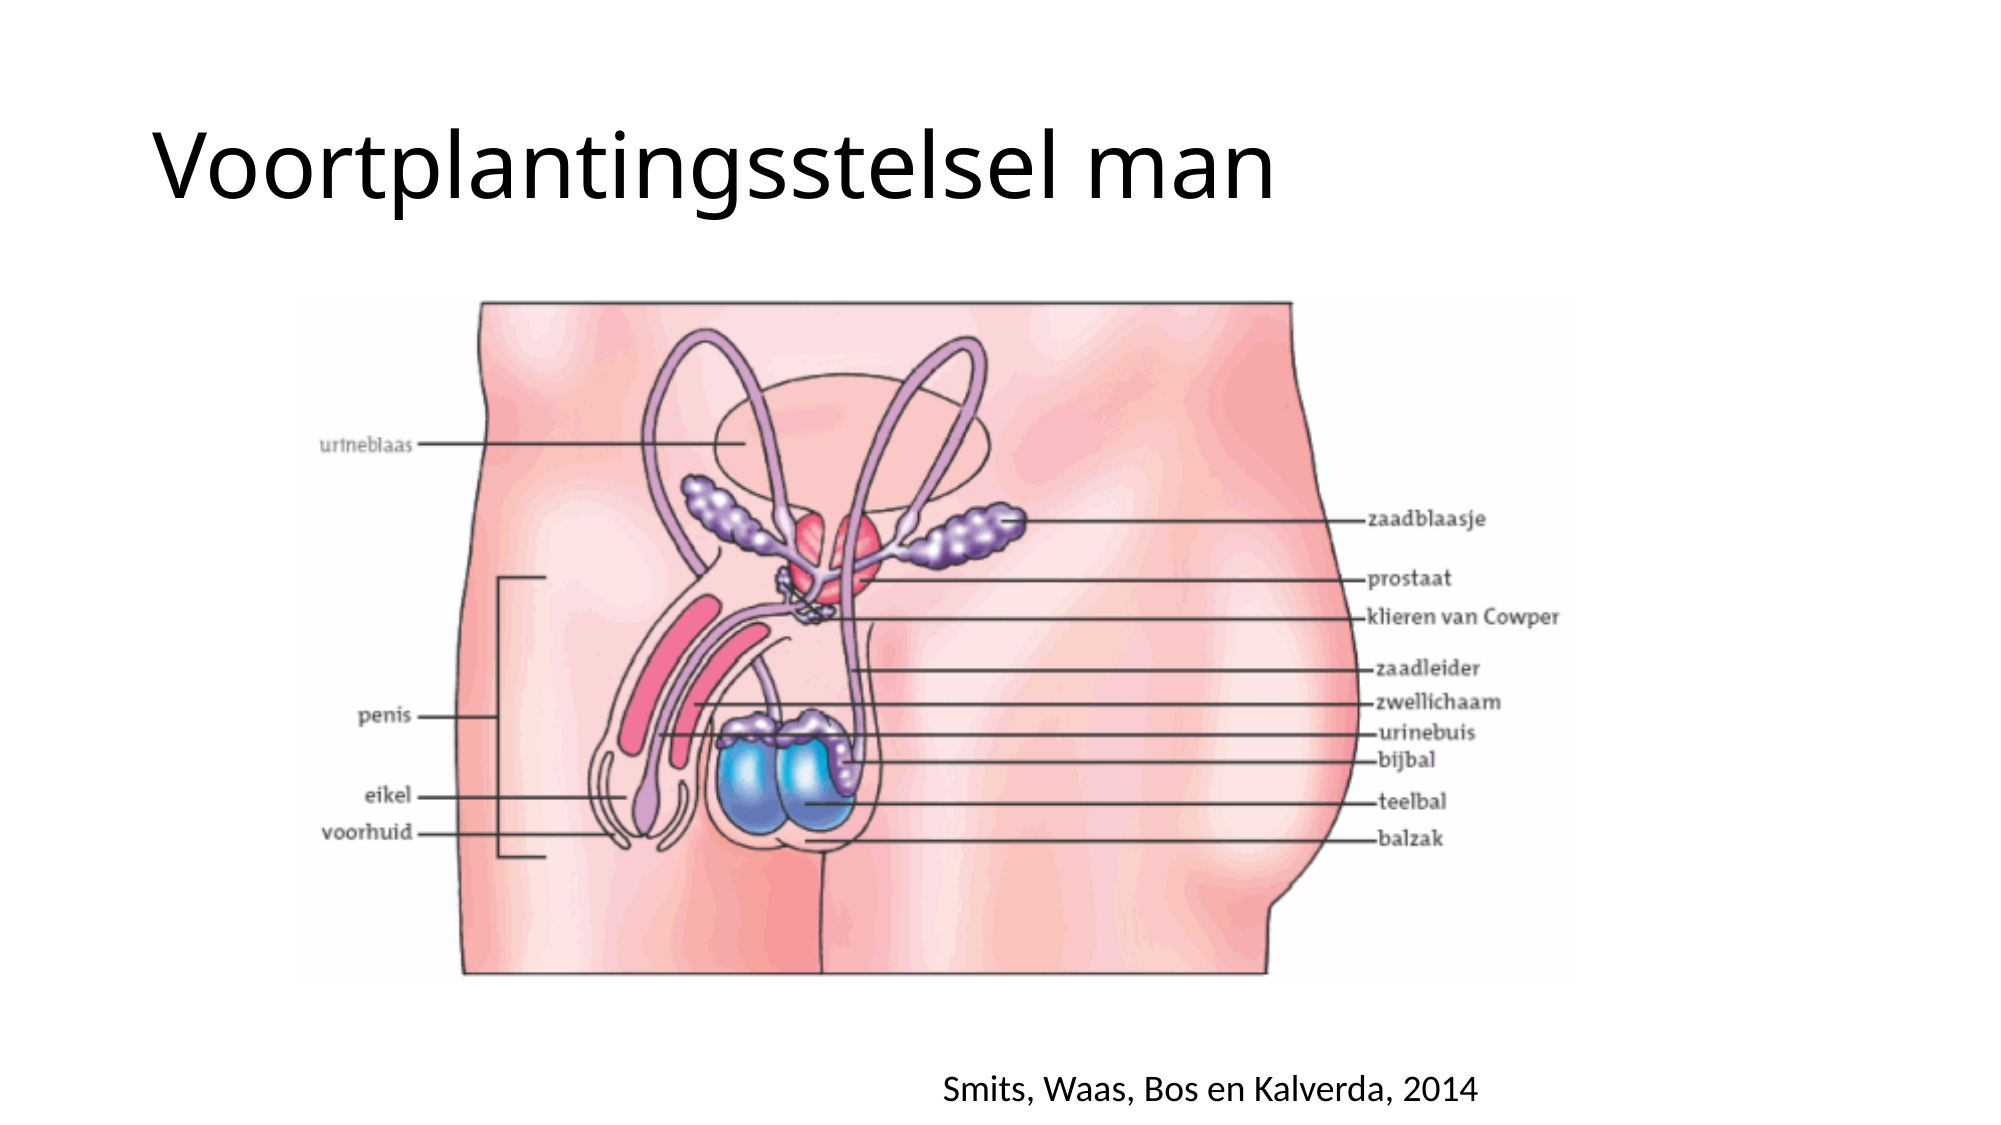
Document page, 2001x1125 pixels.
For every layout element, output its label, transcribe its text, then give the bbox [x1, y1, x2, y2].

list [301, 295, 1575, 983]
text_box Smits, Waas, Bos en Kalverda, 2014 [928, 1057, 1495, 1117]
title Voortplantingsstelsel man [137, 59, 1863, 278]
